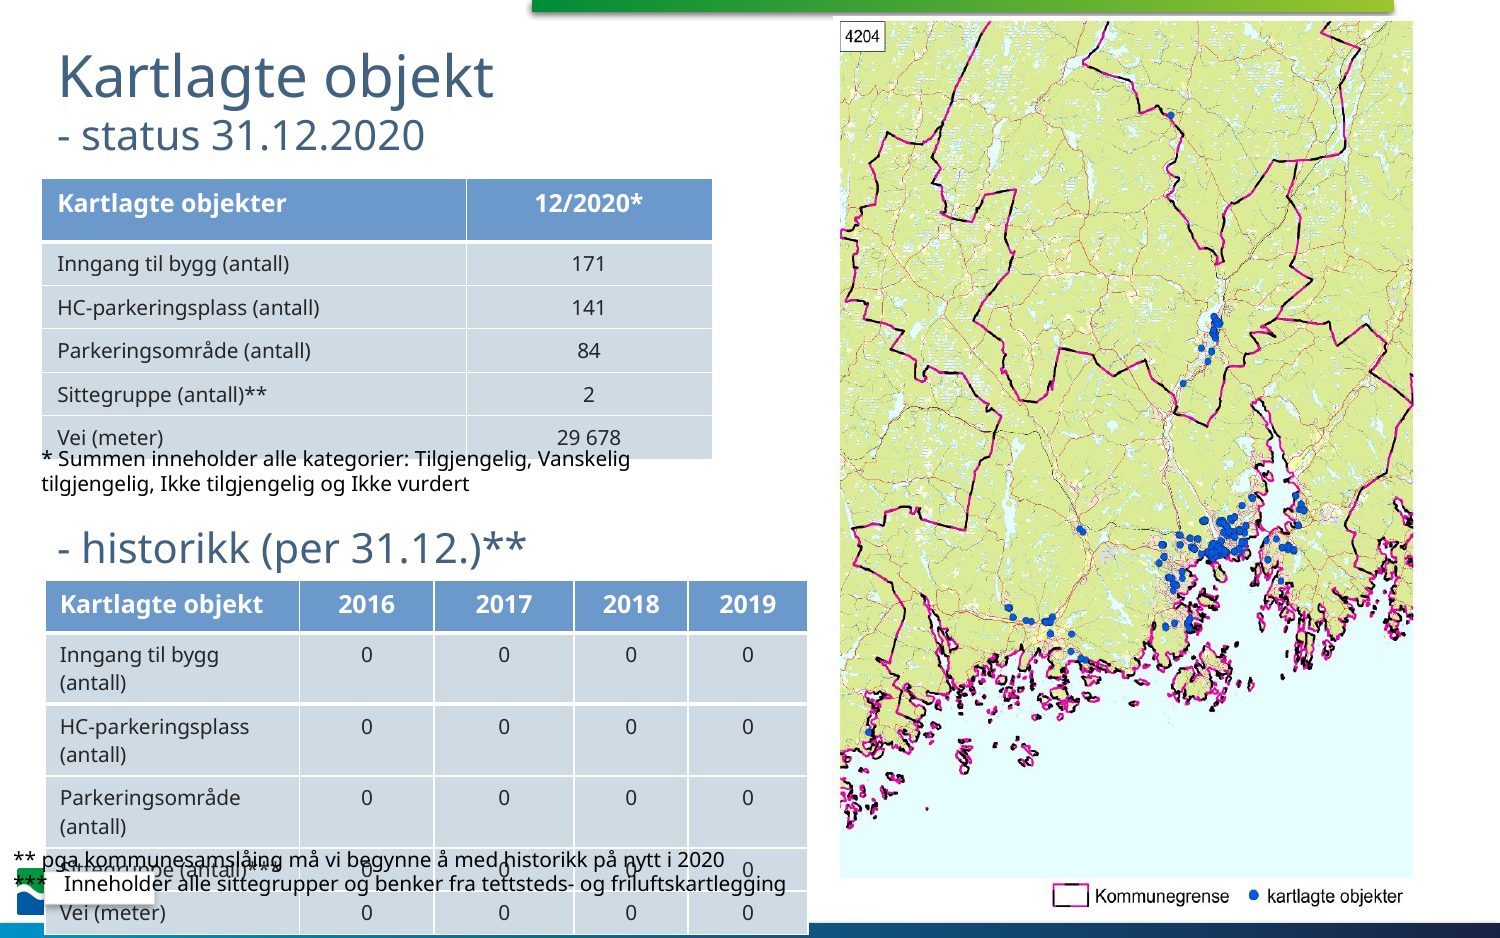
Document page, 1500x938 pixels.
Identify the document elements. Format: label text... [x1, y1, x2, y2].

table_cell 0 [689, 706, 807, 775]
table_cell Inngang til bygg (antall) [42, 244, 466, 285]
table_cell 0 [435, 777, 573, 838]
table_cell 0 [575, 635, 687, 702]
table_cell 0 [300, 635, 433, 702]
table_cell Vei (meter) [46, 904, 299, 934]
table_header 2018 [575, 581, 687, 631]
table_cell Parkeringsområde (antall) [46, 777, 299, 838]
table_cell 0 [689, 777, 807, 847]
table_cell 0 [435, 706, 573, 775]
table_cell 0 [575, 904, 687, 934]
table_cell 0 [435, 904, 573, 934]
table_header 2017 [435, 581, 573, 631]
table_cell 0 [689, 892, 807, 934]
table_cell 0 [575, 777, 687, 838]
table_cell 0 [802, 849, 807, 890]
table_cell Vei (meter) [42, 416, 466, 438]
table_cell 2 [467, 373, 712, 415]
table_cell 0 [435, 635, 573, 702]
text_box Kartlagte objekt - status 31.12.2020 [42, 24, 828, 167]
table_cell Parkeringsområde (antall) [42, 329, 466, 372]
table_header 2016 [300, 581, 433, 631]
picture [833, 16, 1419, 913]
table_cell 141 [467, 286, 712, 328]
table_cell 0 [575, 706, 687, 775]
table_cell 171 [467, 244, 712, 285]
text_box * Summen inneholder alle kategorier: Tilgjengelig, Vanskelig tilgjengelig, Ikke tilgjengelig og Ikke vurdert [26, 438, 711, 504]
table_header 2019 [689, 581, 807, 631]
text_box ** pga kommunesamslåing må vi begynne å med historikk på nytt i 2020 *** Inneholder alle sittegrupper og benker fra tettsteds- og friluftskartlegging [0, 838, 802, 904]
table_header 12/2020* [467, 179, 712, 240]
table_cell 0 [300, 706, 433, 775]
table_cell 0 [300, 904, 433, 934]
table_header Kartlagte objekter [42, 179, 466, 240]
table_header Kartlagte objekt [46, 581, 299, 631]
table_cell 0 [300, 777, 433, 838]
table_cell 0 [689, 635, 807, 702]
table_cell Sittegruppe (antall)** [42, 373, 466, 415]
table_cell HC-parkeringsplass (antall) [46, 706, 299, 775]
text_box - historikk (per 31.12.)** [42, 496, 828, 580]
table_cell 84 [467, 329, 712, 372]
table_cell Inngang til bygg (antall) [46, 635, 299, 702]
table_cell HC-parkeringsplass (antall) [42, 286, 466, 328]
table_cell 29 678 [467, 416, 712, 459]
